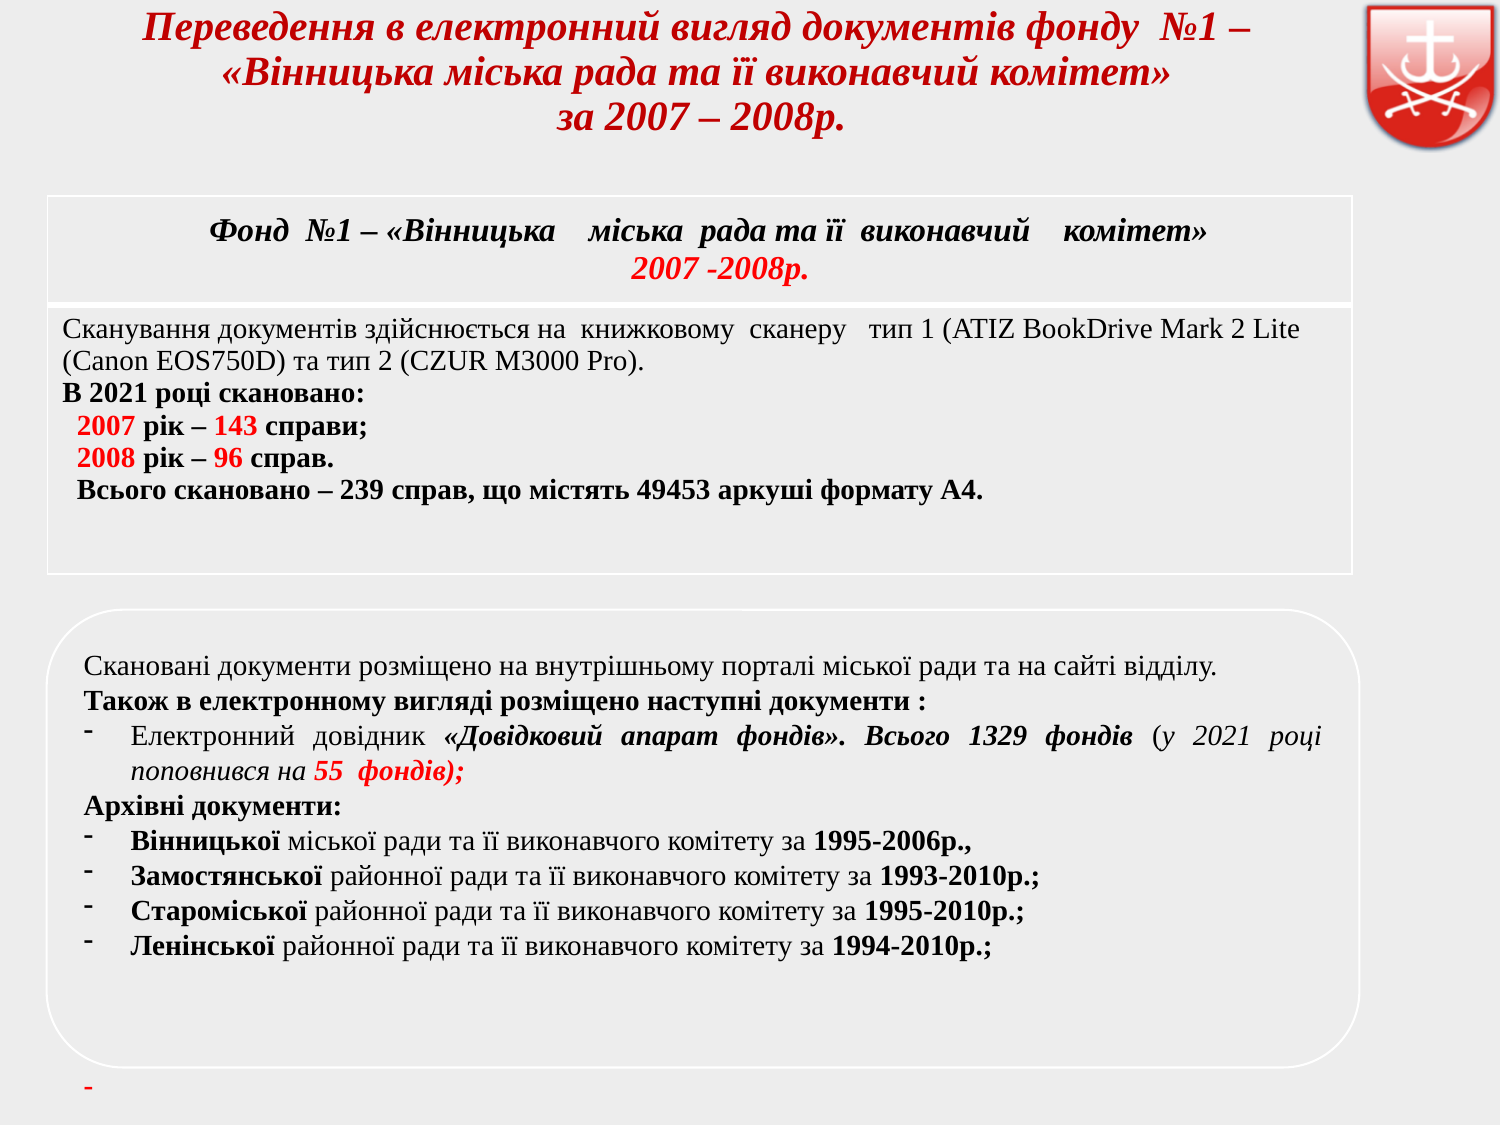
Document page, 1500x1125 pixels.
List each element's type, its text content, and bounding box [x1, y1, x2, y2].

text_box Скановані документи розміщено на внутрішньому порталі міської ради та на сайті відділу. Також в електронному вигляді розміщено наступні документи : Електронний довідник «Довідковий апарат фондів». Всього 1329 фондів (у 2021 році поповнився на 55 фондів); Архівні документи: Вінницької міської ради та її виконавчого комітету за 1995-2006р., Замостянської районної ради та її виконавчого комітету за 1993-2010р.; Староміської районної ради та її виконавчого комітету за 1995-2010р.; Ленінської районної ради та її виконавчого комітету за 1994-2010р.; - [45, 608, 1361, 1069]
table_header Фонд №1 – «Вінницька міська рада та її виконавчий комітет» 2007 -2008р. [48, 197, 1351, 302]
table_cell Сканування документів здійснюється на книжковому сканеру тип 1 (ATIZ BookDrive Mark 2 Lite (Canon EOS750D) та тип 2 (CZUR M3000 Pro). В 2021 році скановано: 2007 рік – 143 справи; 2008 рік – 96 справ. Всього скановано – 239 справ, що містять 49453 аркуші формату А4. [48, 308, 1351, 573]
title Переведення в електронний вигляд документів фонду №1 – «Вінницька міська рада та її виконавчий комітет» за 2007 – 2008р. [53, 0, 1341, 149]
picture [1359, 0, 1500, 153]
